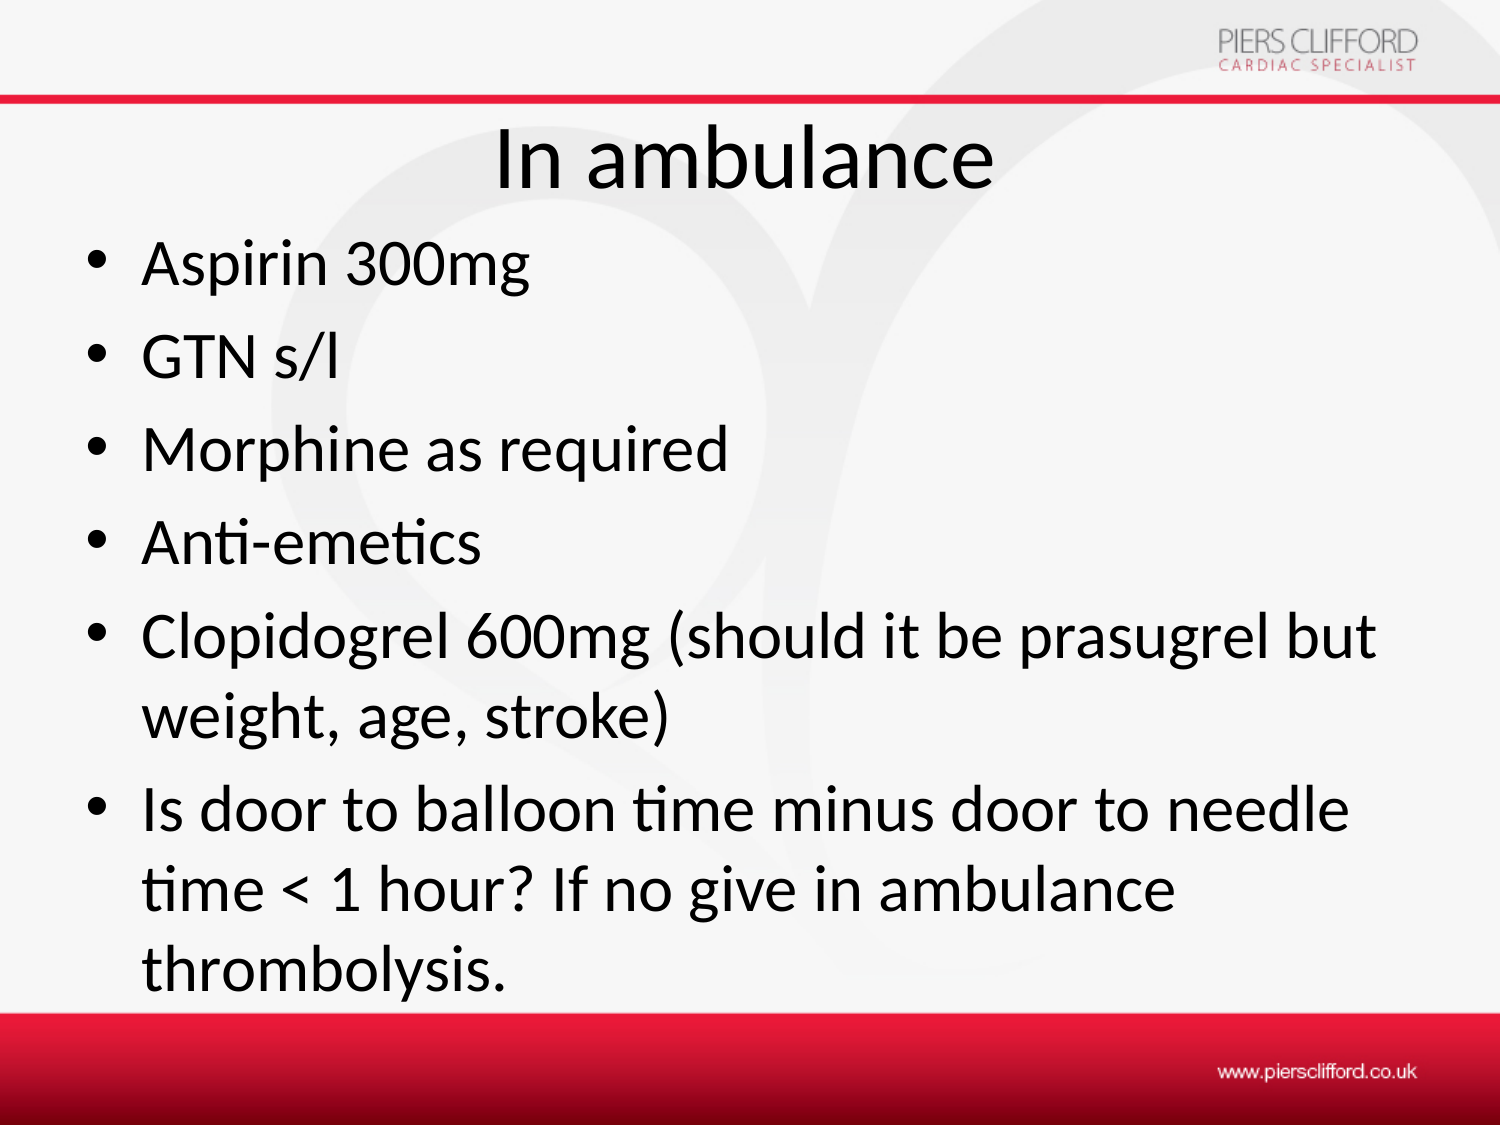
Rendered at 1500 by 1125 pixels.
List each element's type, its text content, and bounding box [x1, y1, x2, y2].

title In ambulance [70, 58, 1421, 210]
list Aspirin 300mg GTN s/l Morphine as required Anti-emetics Clopidogrel 600mg (should it be prasugrel but weight, age, stroke) Is door to balloon time minus door to needle time < 1 hour? If no give in ambulance thrombolysis. [70, 210, 1421, 954]
picture [0, 0, 1500, 1125]
